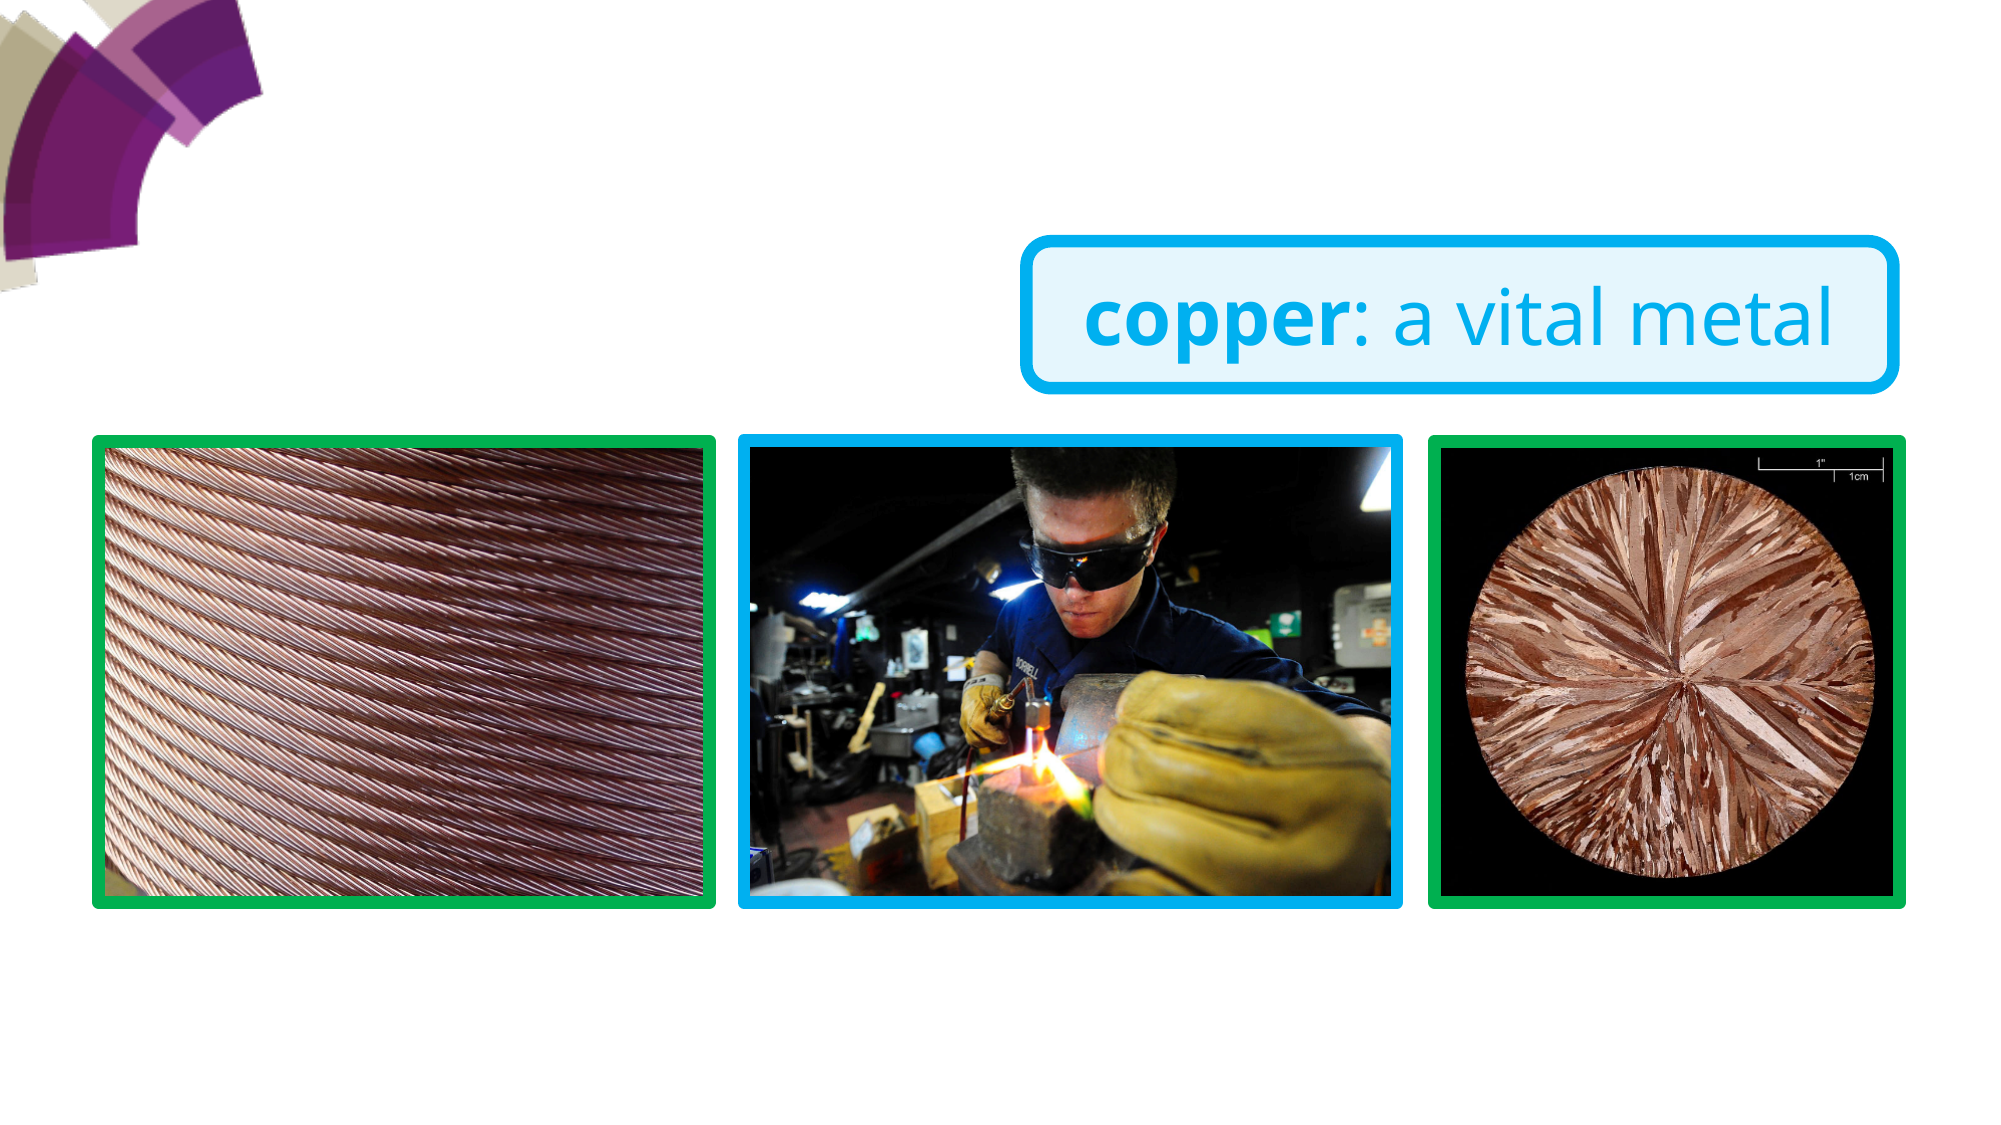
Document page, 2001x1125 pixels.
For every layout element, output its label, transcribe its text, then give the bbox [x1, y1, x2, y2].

picture [1440, 447, 1894, 897]
text_box copper: a vital metal [1025, 240, 1895, 390]
picture [104, 447, 704, 897]
picture [0, 0, 278, 302]
picture [751, 448, 1390, 895]
